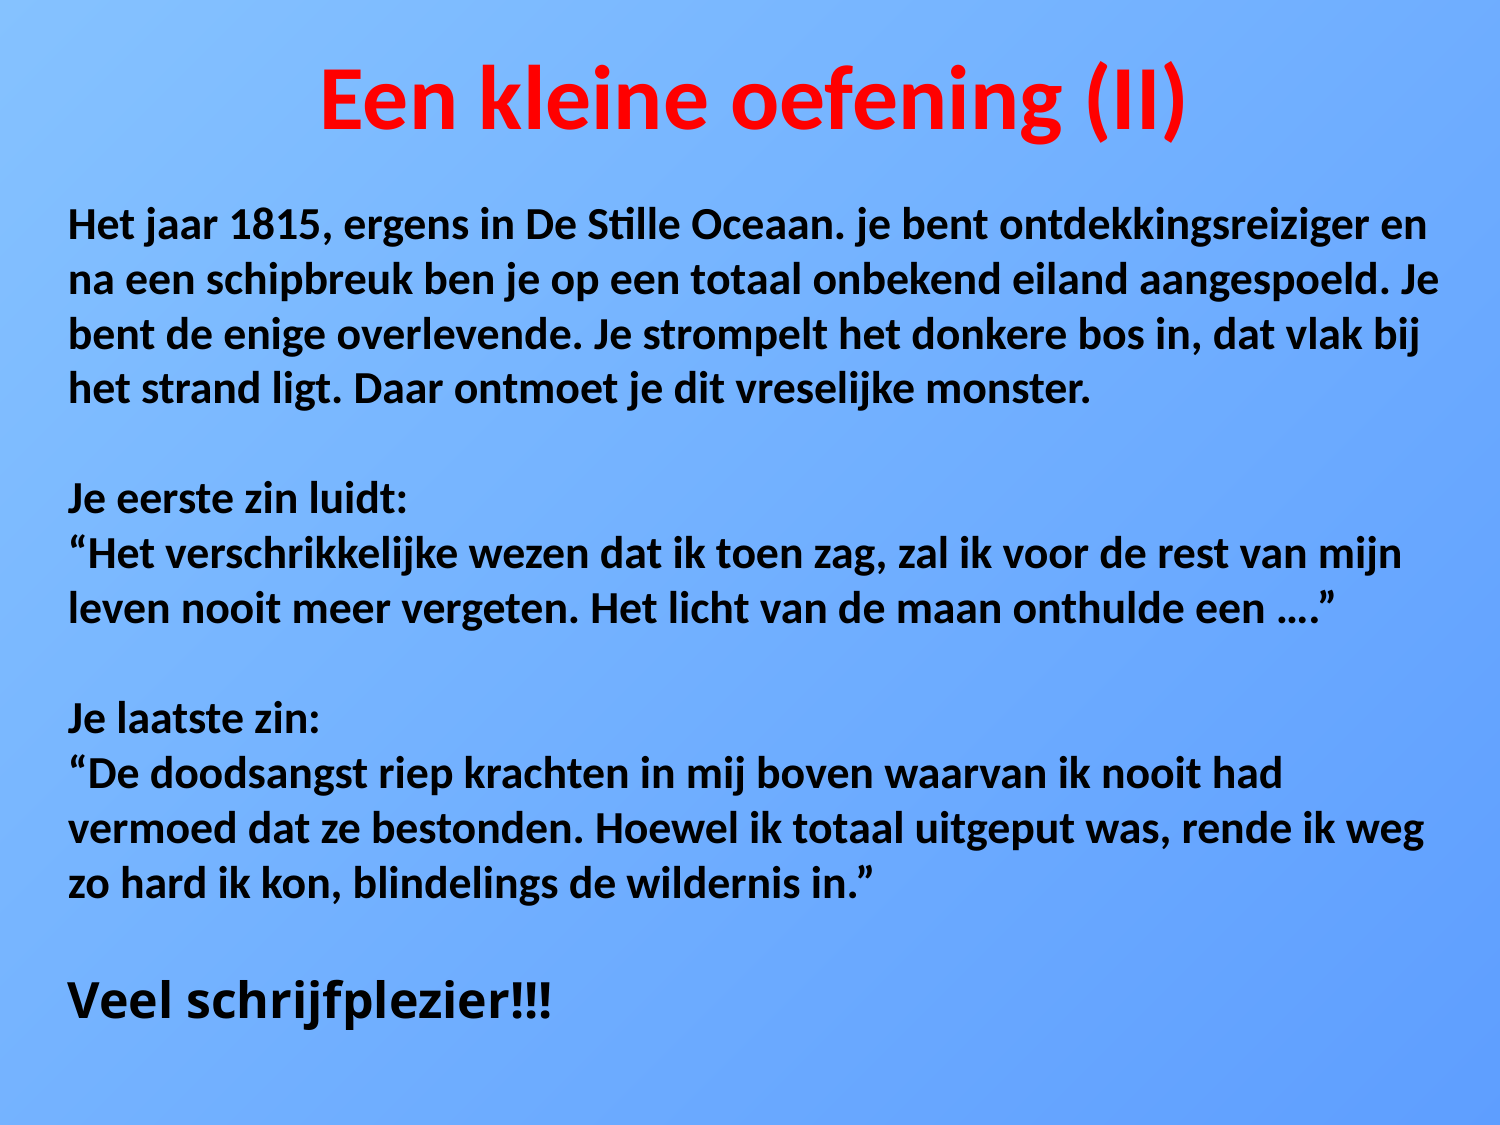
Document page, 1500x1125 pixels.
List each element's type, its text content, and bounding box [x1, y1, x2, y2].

text_box Een kleine oefening (II) Het jaar 1815, ergens in De Stille Oceaan. je bent ontdekkingsreiziger en na een schipbreuk ben je op een totaal onbekend eiland aangespoeld. Je bent de enige overlevende. Je strompelt het donkere bos in, dat vlak bij het strand ligt. Daar ontmoet je dit vreselijke monster. Je eerste zin luidt: “Het verschrikkelijke wezen dat ik toen zag, zal ik voor de rest van mijn leven nooit meer vergeten. Het licht van de maan onthulde een ….” Je laatste zin: “De doodsangst riep krachten in mij boven waarvan ik nooit had vermoed dat ze bestonden. Hoewel ik totaal uitgeput was, rende ik weg zo hard ik kon, blindelings de wildernis in.” Veel schrijfplezier!!! [53, 30, 1458, 1036]
